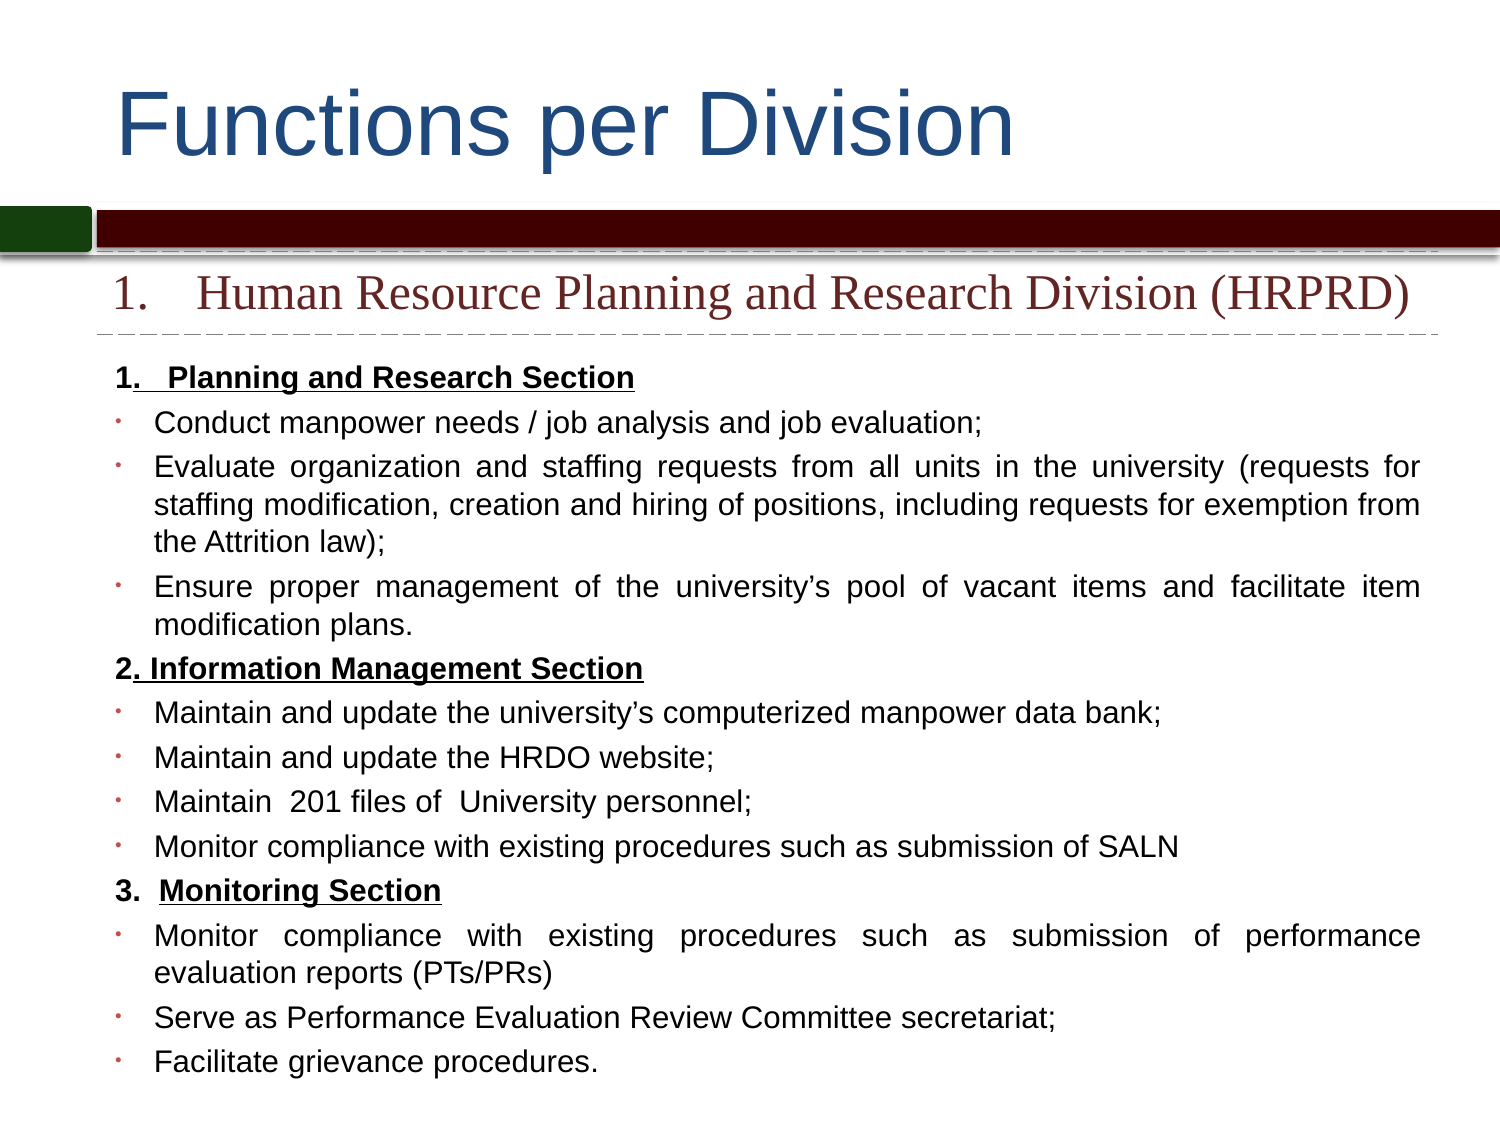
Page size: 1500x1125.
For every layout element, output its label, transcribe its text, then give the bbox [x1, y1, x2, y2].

list 1. Planning and Research Section Conduct manpower needs / job analysis and job evaluation; Evaluate organization and staffing requests from all units in the university (requests for staffing modification, creation and hiring of positions, including requests for exemption from the Attrition law); Ensure proper management of the university’s pool of vacant items and facilitate item modification plans. 2. Information Management Section Maintain and update the university’s computerized manpower data bank; Maintain and update the HRDO website; Maintain 201 files of University personnel; Monitor compliance with existing procedures such as submission of SALN 3. Monitoring Section Monitor compliance with existing procedures such as submission of performance evaluation reports (PTs/PRs) Serve as Performance Evaluation Review Committee secretariat; Facilitate grievance procedures. [100, 350, 1438, 1088]
table_header Human Resource Planning and Research Division (HRPRD) [97, 252, 1438, 334]
title Functions per Division [100, 37, 1438, 200]
